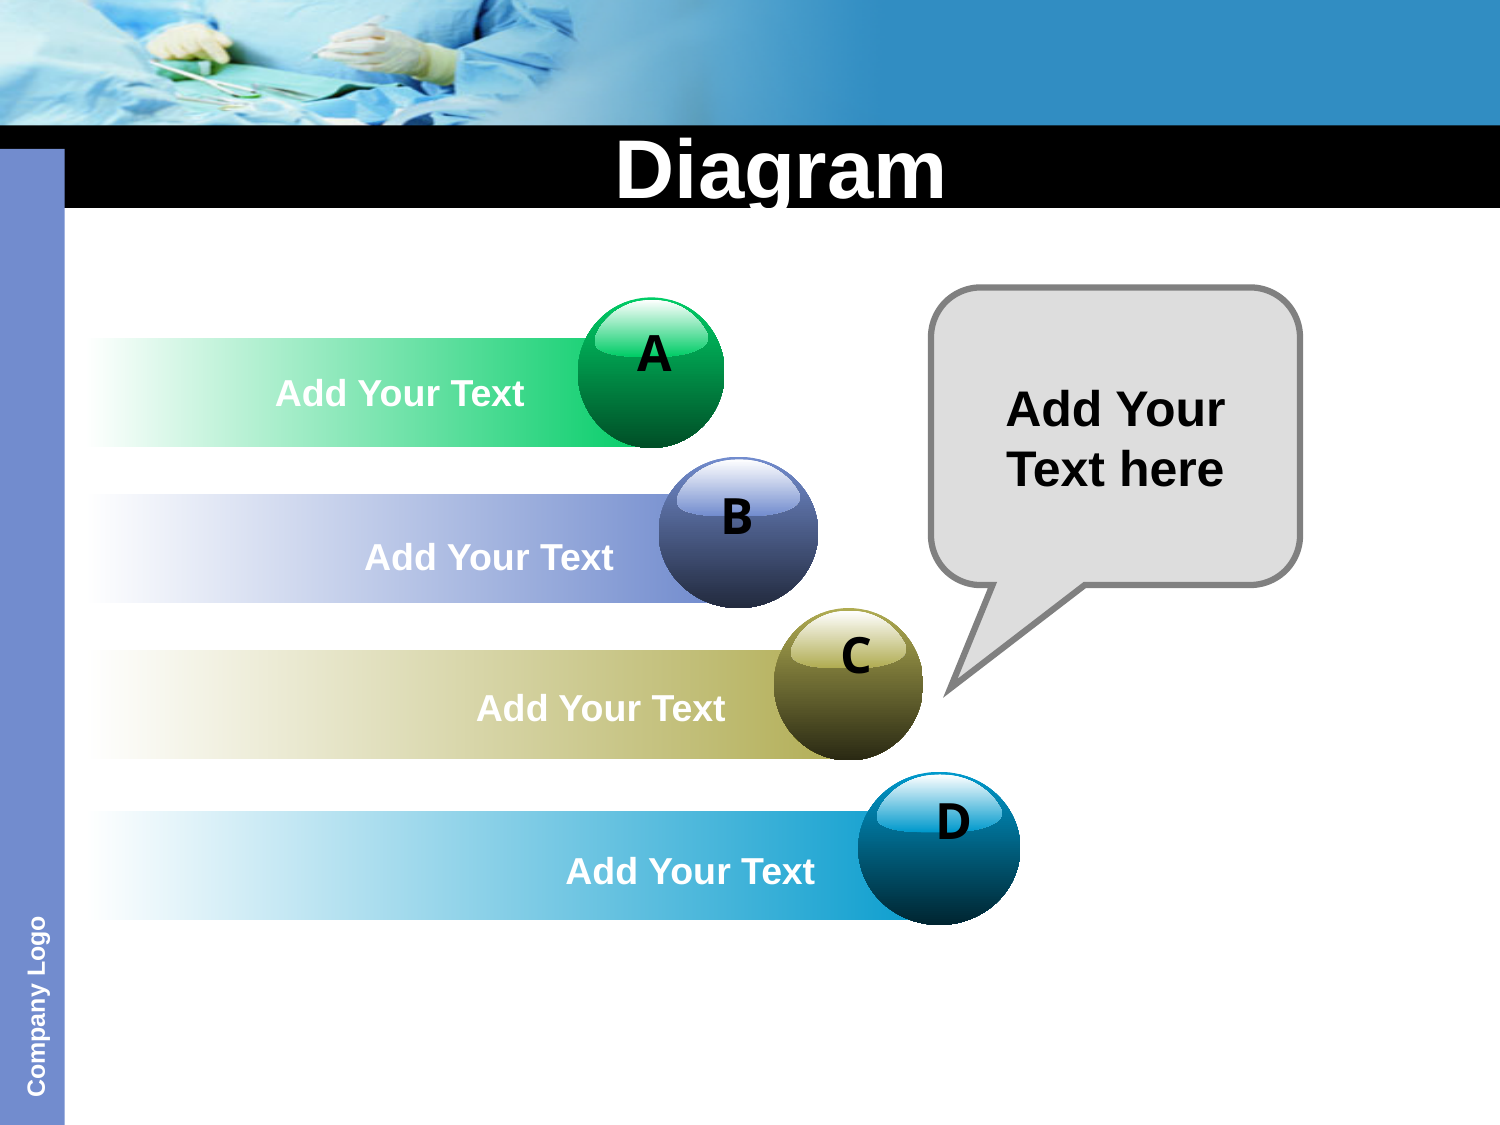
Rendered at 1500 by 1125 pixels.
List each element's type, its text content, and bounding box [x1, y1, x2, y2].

title Diagram [62, 124, 1500, 206]
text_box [87, 287, 1301, 926]
picture [0, 0, 1500, 125]
